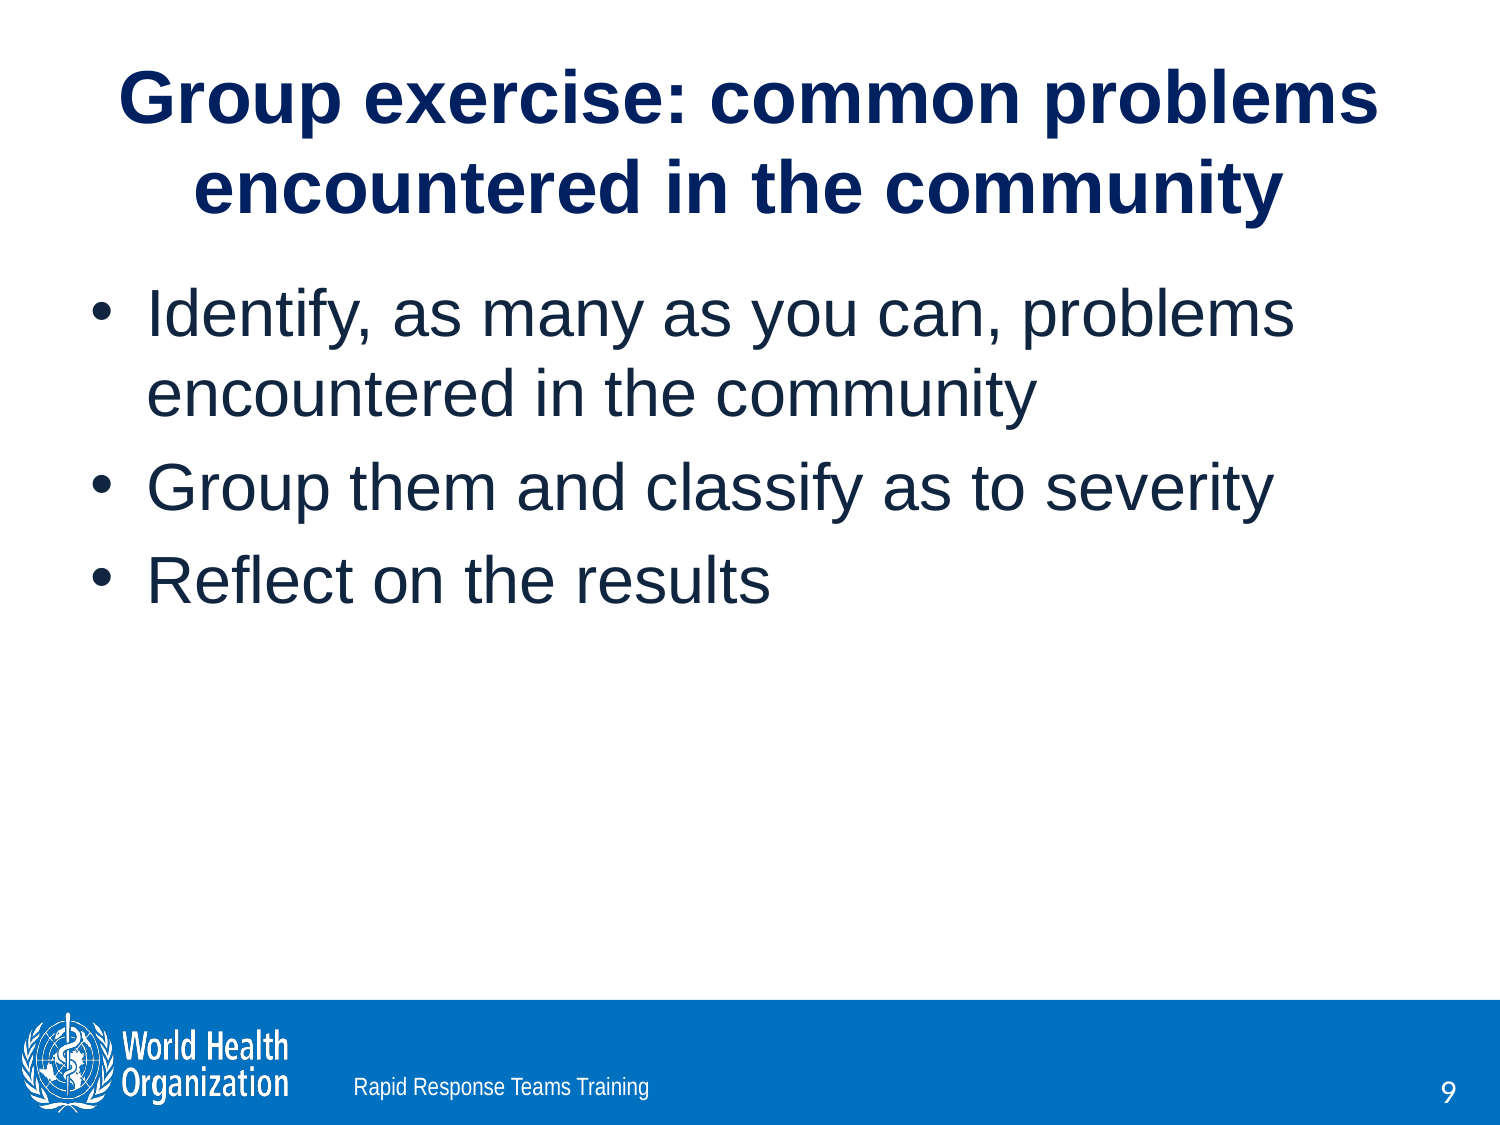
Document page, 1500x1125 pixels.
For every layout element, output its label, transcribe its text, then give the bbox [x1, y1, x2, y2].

picture [21, 1012, 288, 1113]
list Identify, as many as you can, problems encountered in the community Group them and classify as to severity Reflect on the results [75, 262, 1425, 1005]
title Group exercise: common problems encountered in the community [75, 45, 1425, 233]
